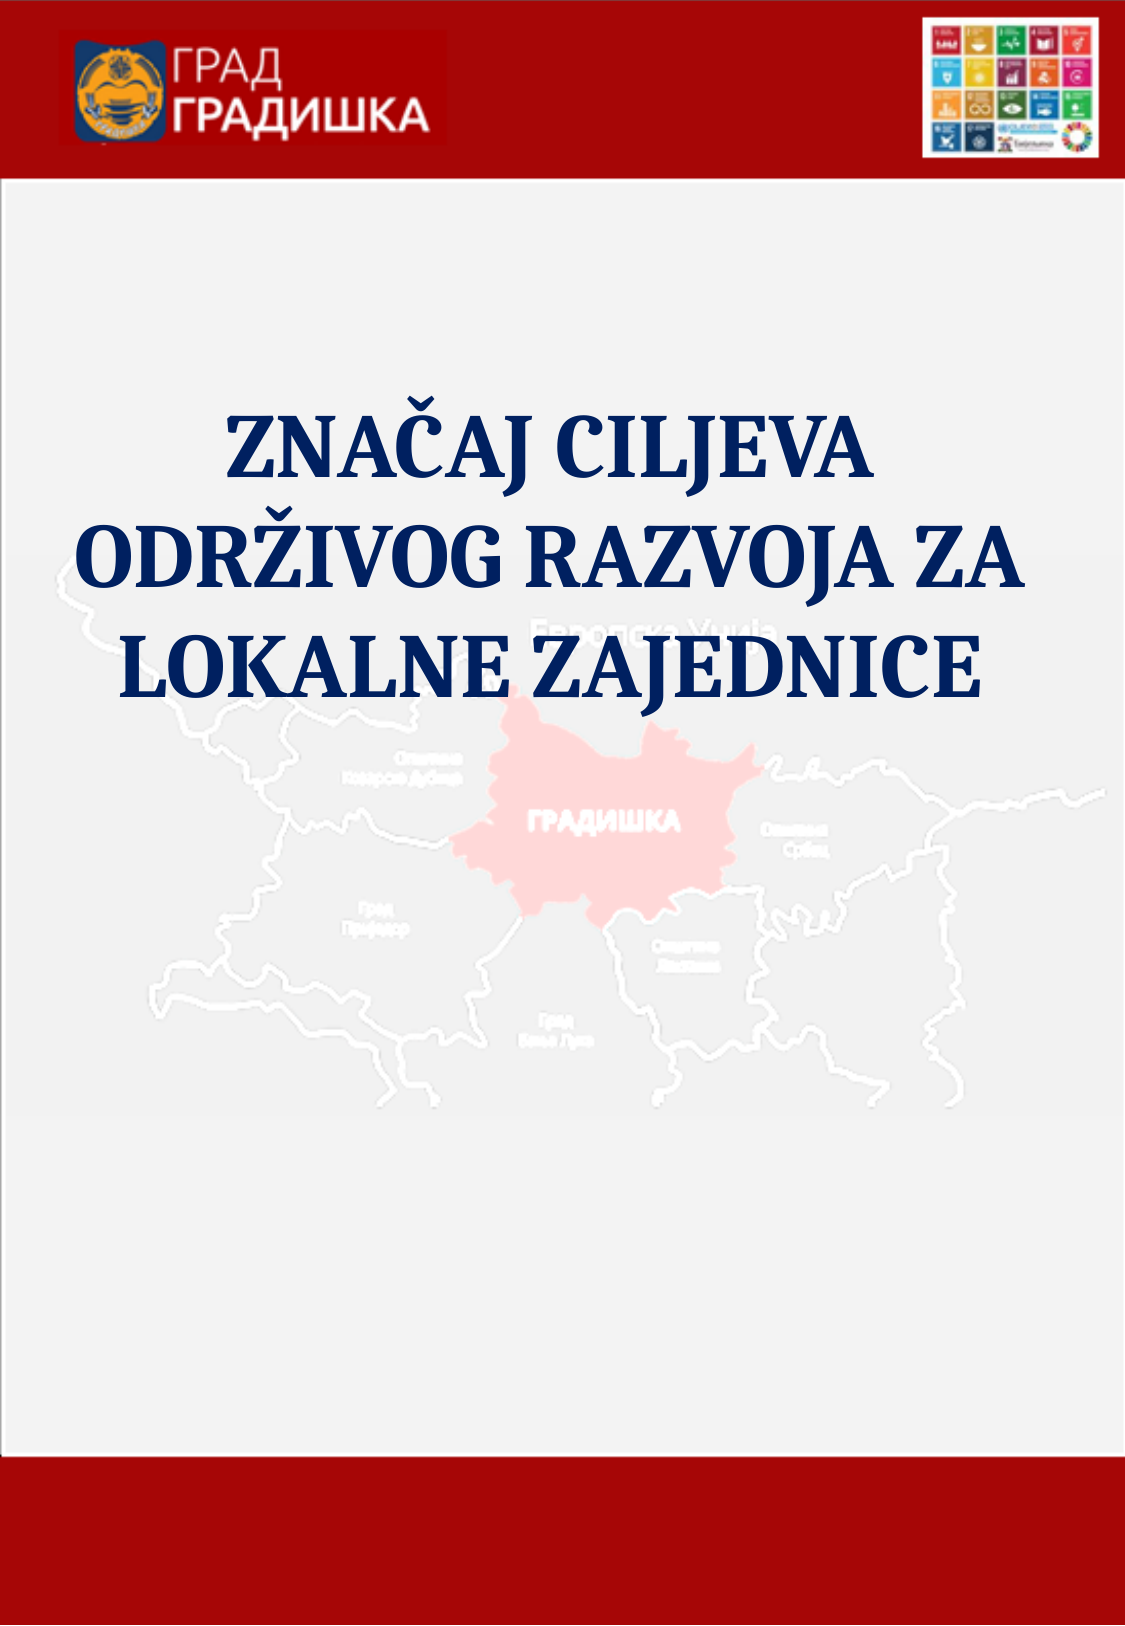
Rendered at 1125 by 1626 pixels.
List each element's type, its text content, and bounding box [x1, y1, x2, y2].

picture [0, 0, 1125, 1625]
text_box ZNAČAJ CILJEVA ODRŽIVOG RAZVOJA ZA LOKALNE ZAJEDNICE [0, 378, 1101, 724]
